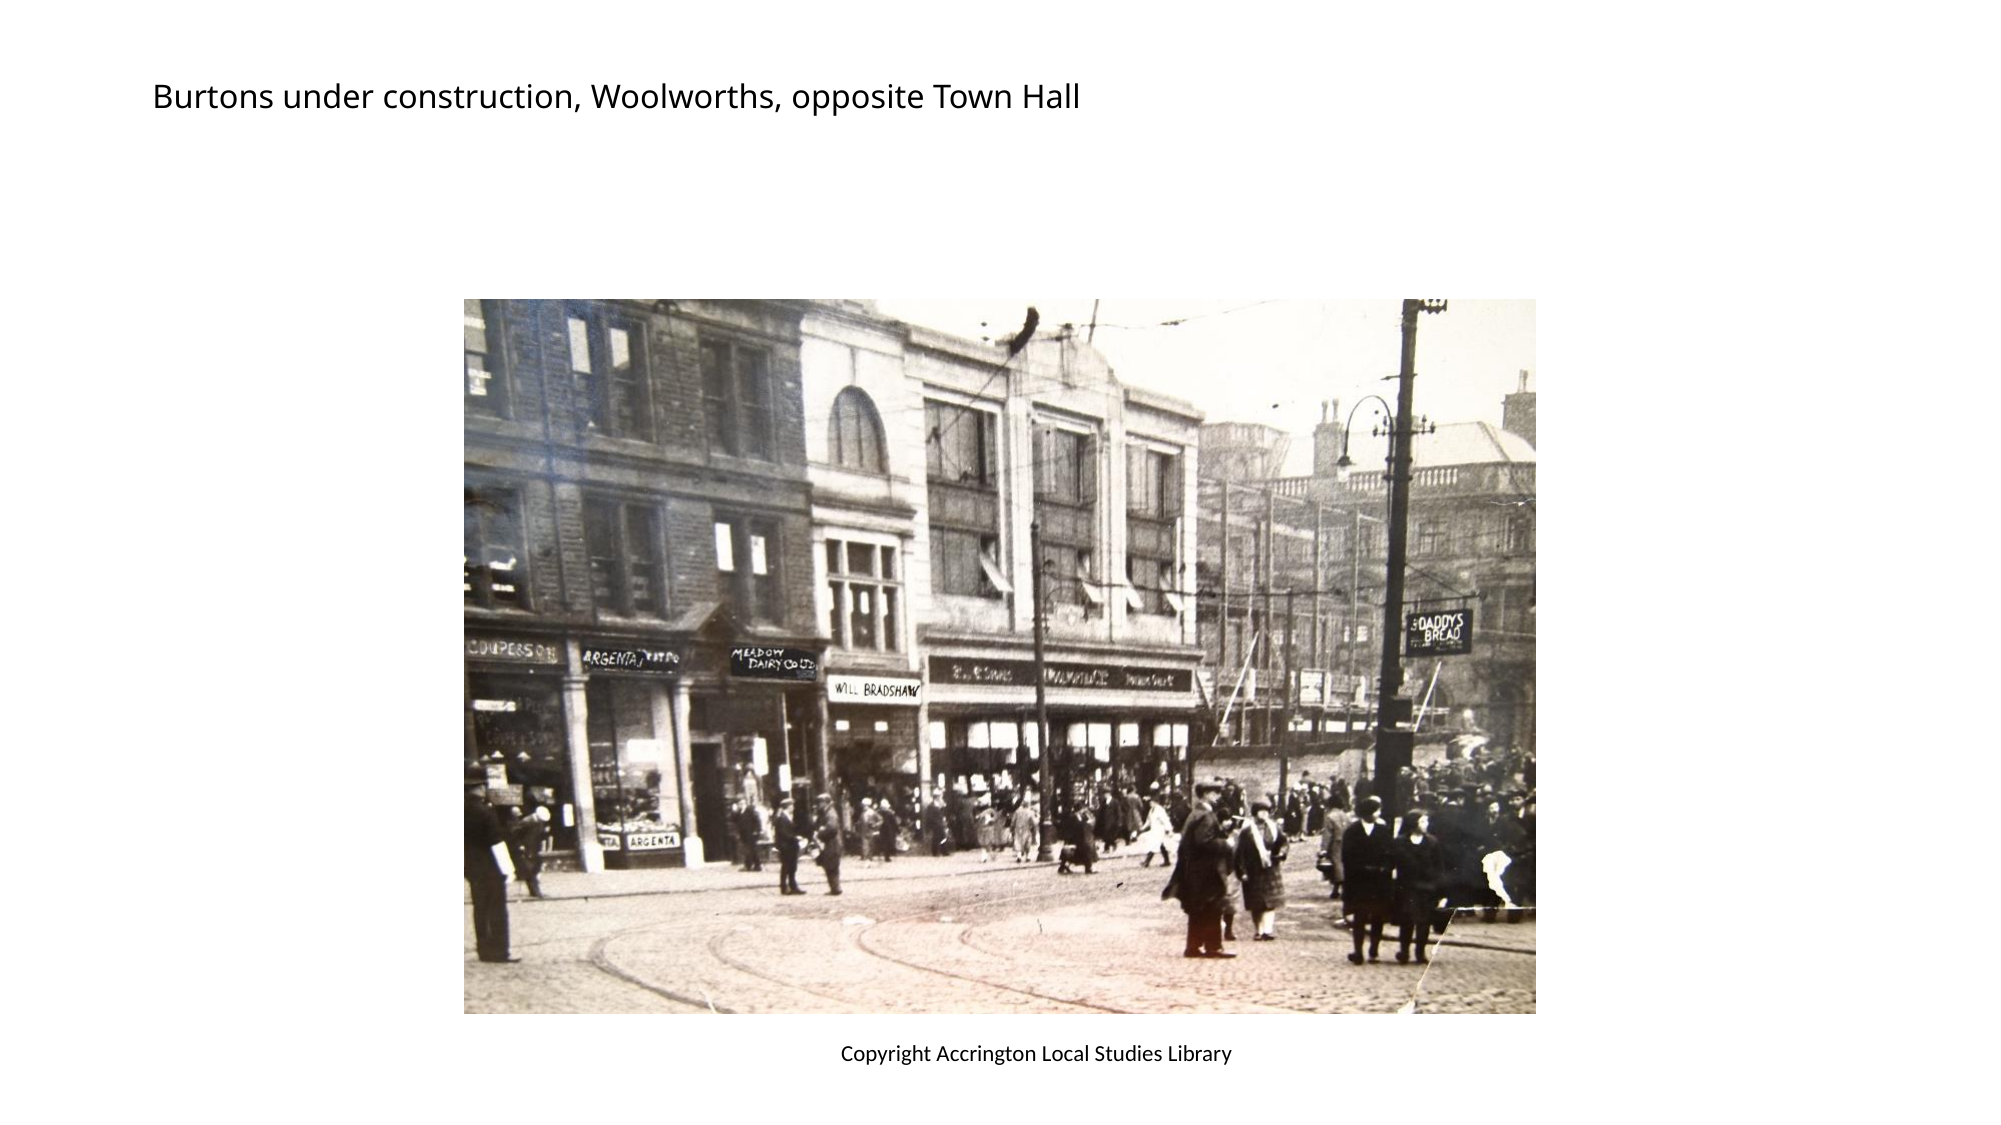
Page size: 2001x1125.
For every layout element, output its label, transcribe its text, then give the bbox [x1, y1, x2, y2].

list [464, 299, 1536, 1014]
text_box Copyright Accrington Local Studies Library [826, 1031, 1376, 1074]
title Burtons under construction, Woolworths, opposite Town Hall [137, 59, 1113, 137]
